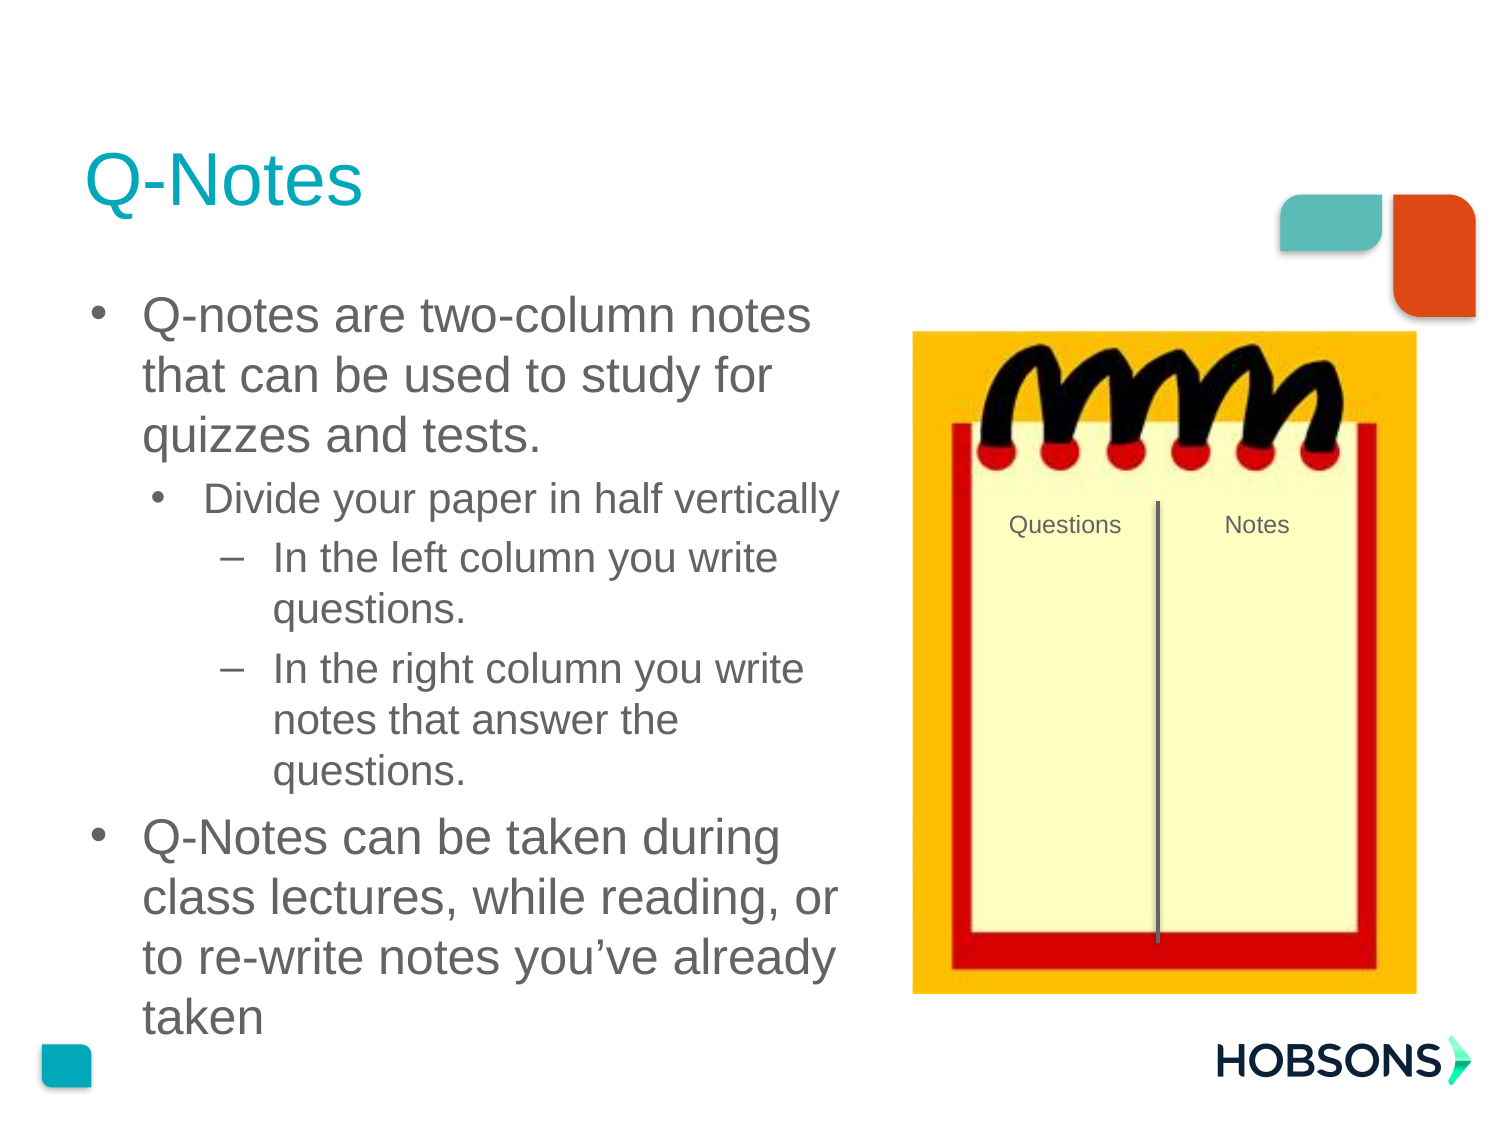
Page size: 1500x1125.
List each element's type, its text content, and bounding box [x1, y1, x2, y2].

list Q-notes are two-column notes that can be used to study for quizzes and tests. Divide your paper in half vertically In the left column you write questions. In the right column you write notes that answer the questions. Q-Notes can be taken during class lectures, while reading, or to re-write notes you’ve already taken [75, 275, 913, 1063]
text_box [912, 330, 1417, 994]
title Q-Notes [69, 48, 1239, 236]
picture [1208, 1030, 1481, 1091]
